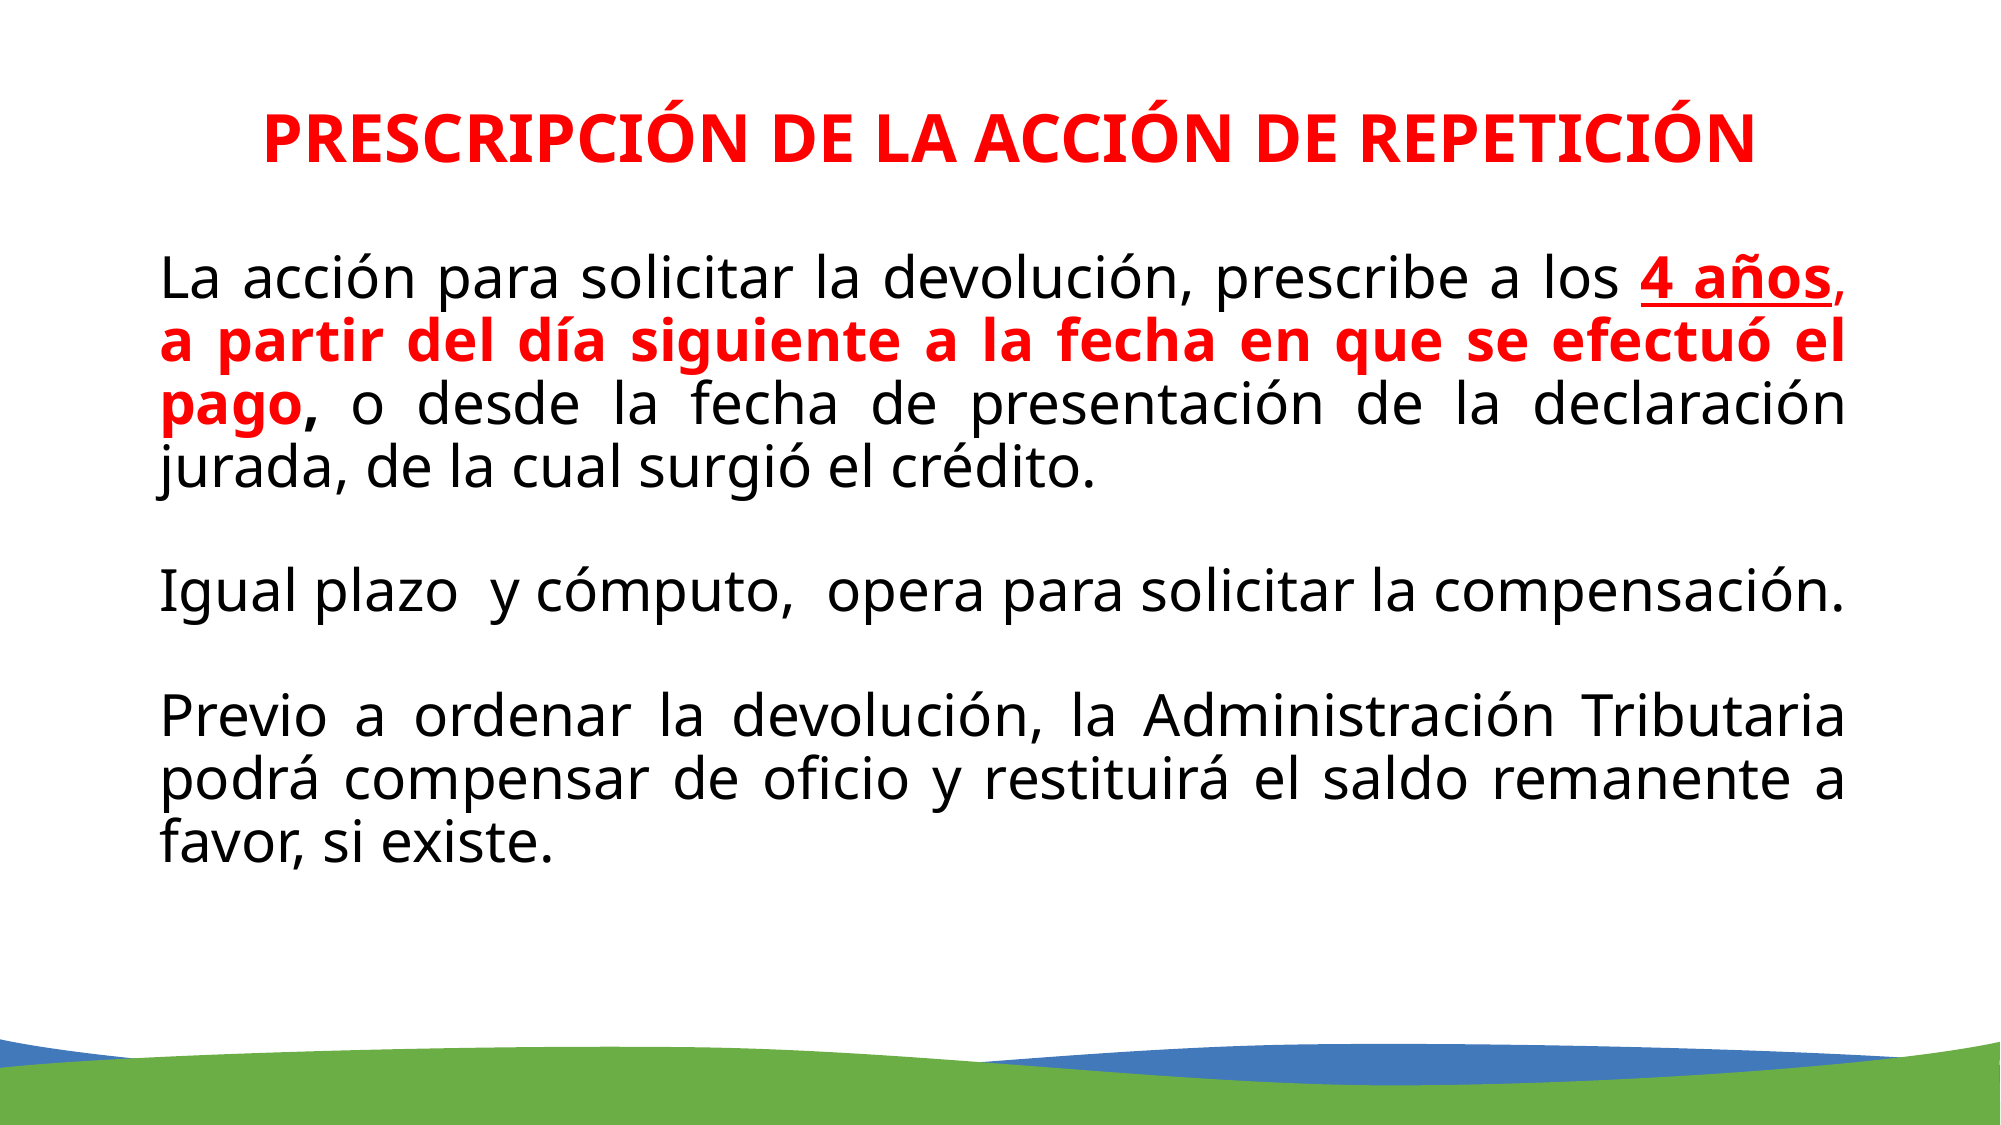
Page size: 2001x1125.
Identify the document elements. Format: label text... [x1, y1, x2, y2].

text_box La acción para solicitar la devolución, prescribe a los 4 años, a partir del día siguiente a la fecha en que se efectuó el pago, o desde la fecha de presentación de la declaración jurada, de la cual surgió el crédito. Igual plazo y cómputo, opera para solicitar la compensación. Previo a ordenar la devolución, la Administración Tributaria podrá compensar de oficio y restituirá el saldo remanente a favor, si existe. [144, 240, 1863, 937]
title PRESCRIPCIÓN DE LA ACCIÓN DE REPETICIÓN [246, 59, 1863, 221]
